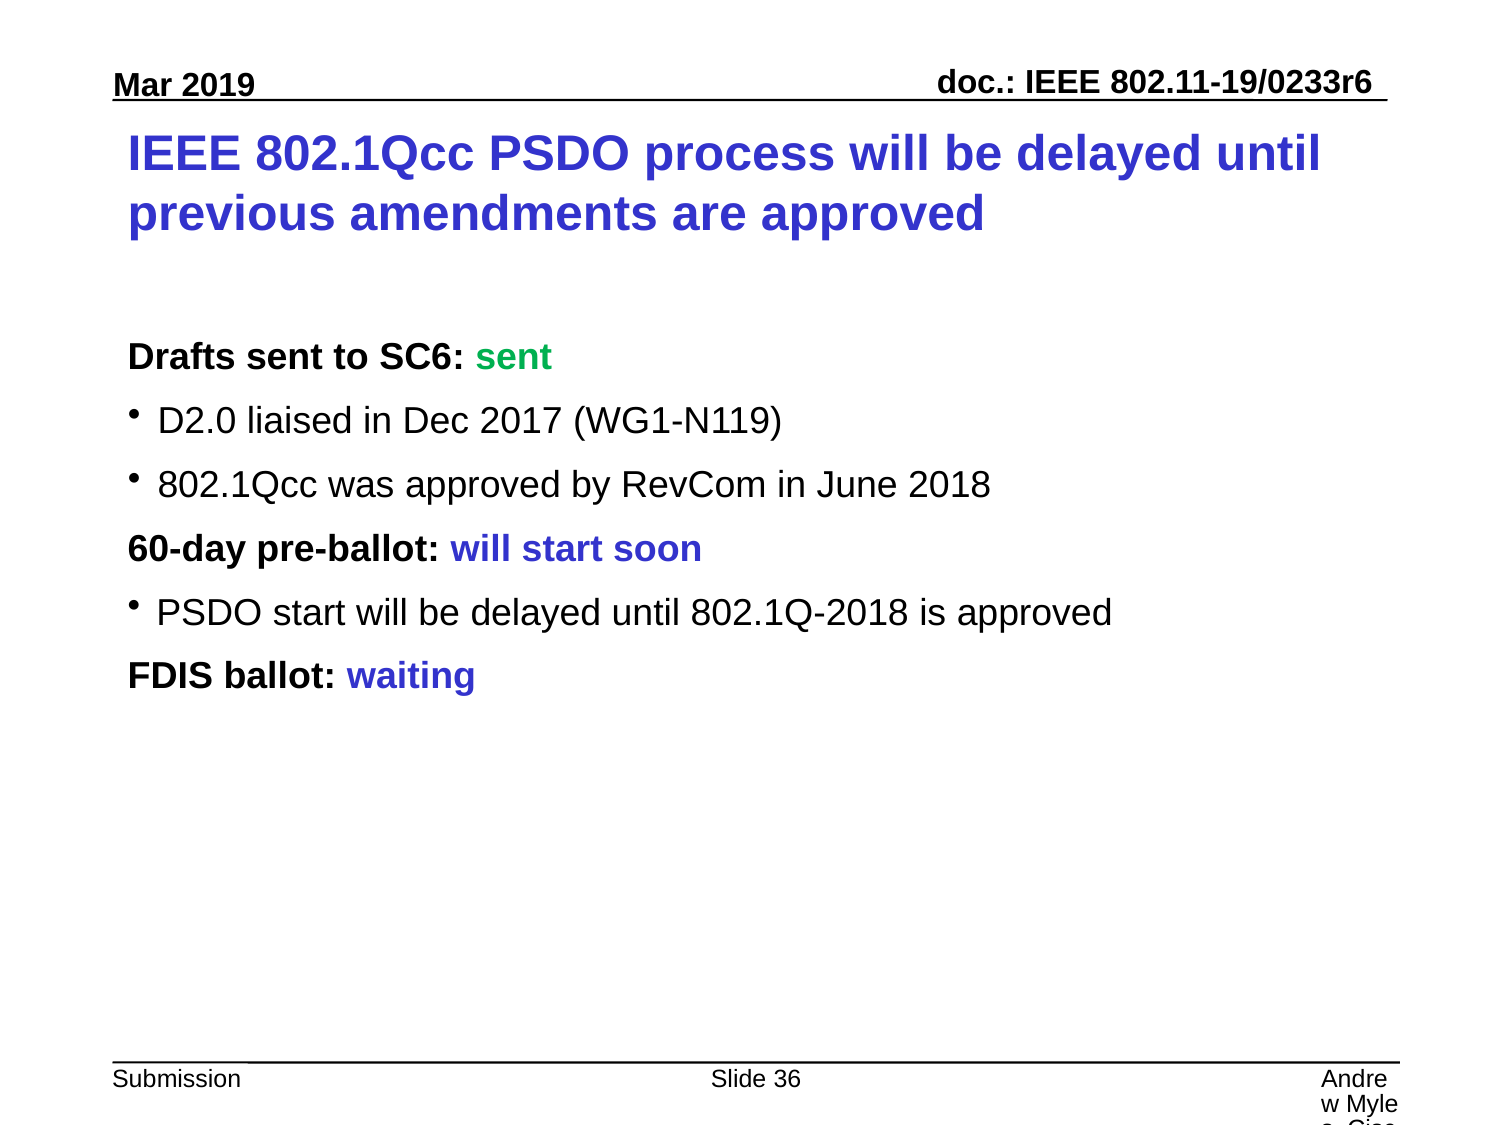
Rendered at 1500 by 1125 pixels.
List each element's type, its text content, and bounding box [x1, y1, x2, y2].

slide_number Slide 36 [709, 1061, 803, 1093]
list Drafts sent to SC6: sent D2.0 liaised in Dec 2017 (WG1-N119) 802.1Qcc was approved by RevCom in June 2018 60-day pre-ballot: will start soon PSDO start will be delayed until 802.1Q-2018 is approved FDIS ballot: waiting [112, 324, 1388, 1000]
title IEEE 802.1Qcc PSDO process will be delayed until previous amendments are approved [112, 112, 1388, 288]
footer Andrew Myles, Cisco [1320, 1061, 1402, 1093]
